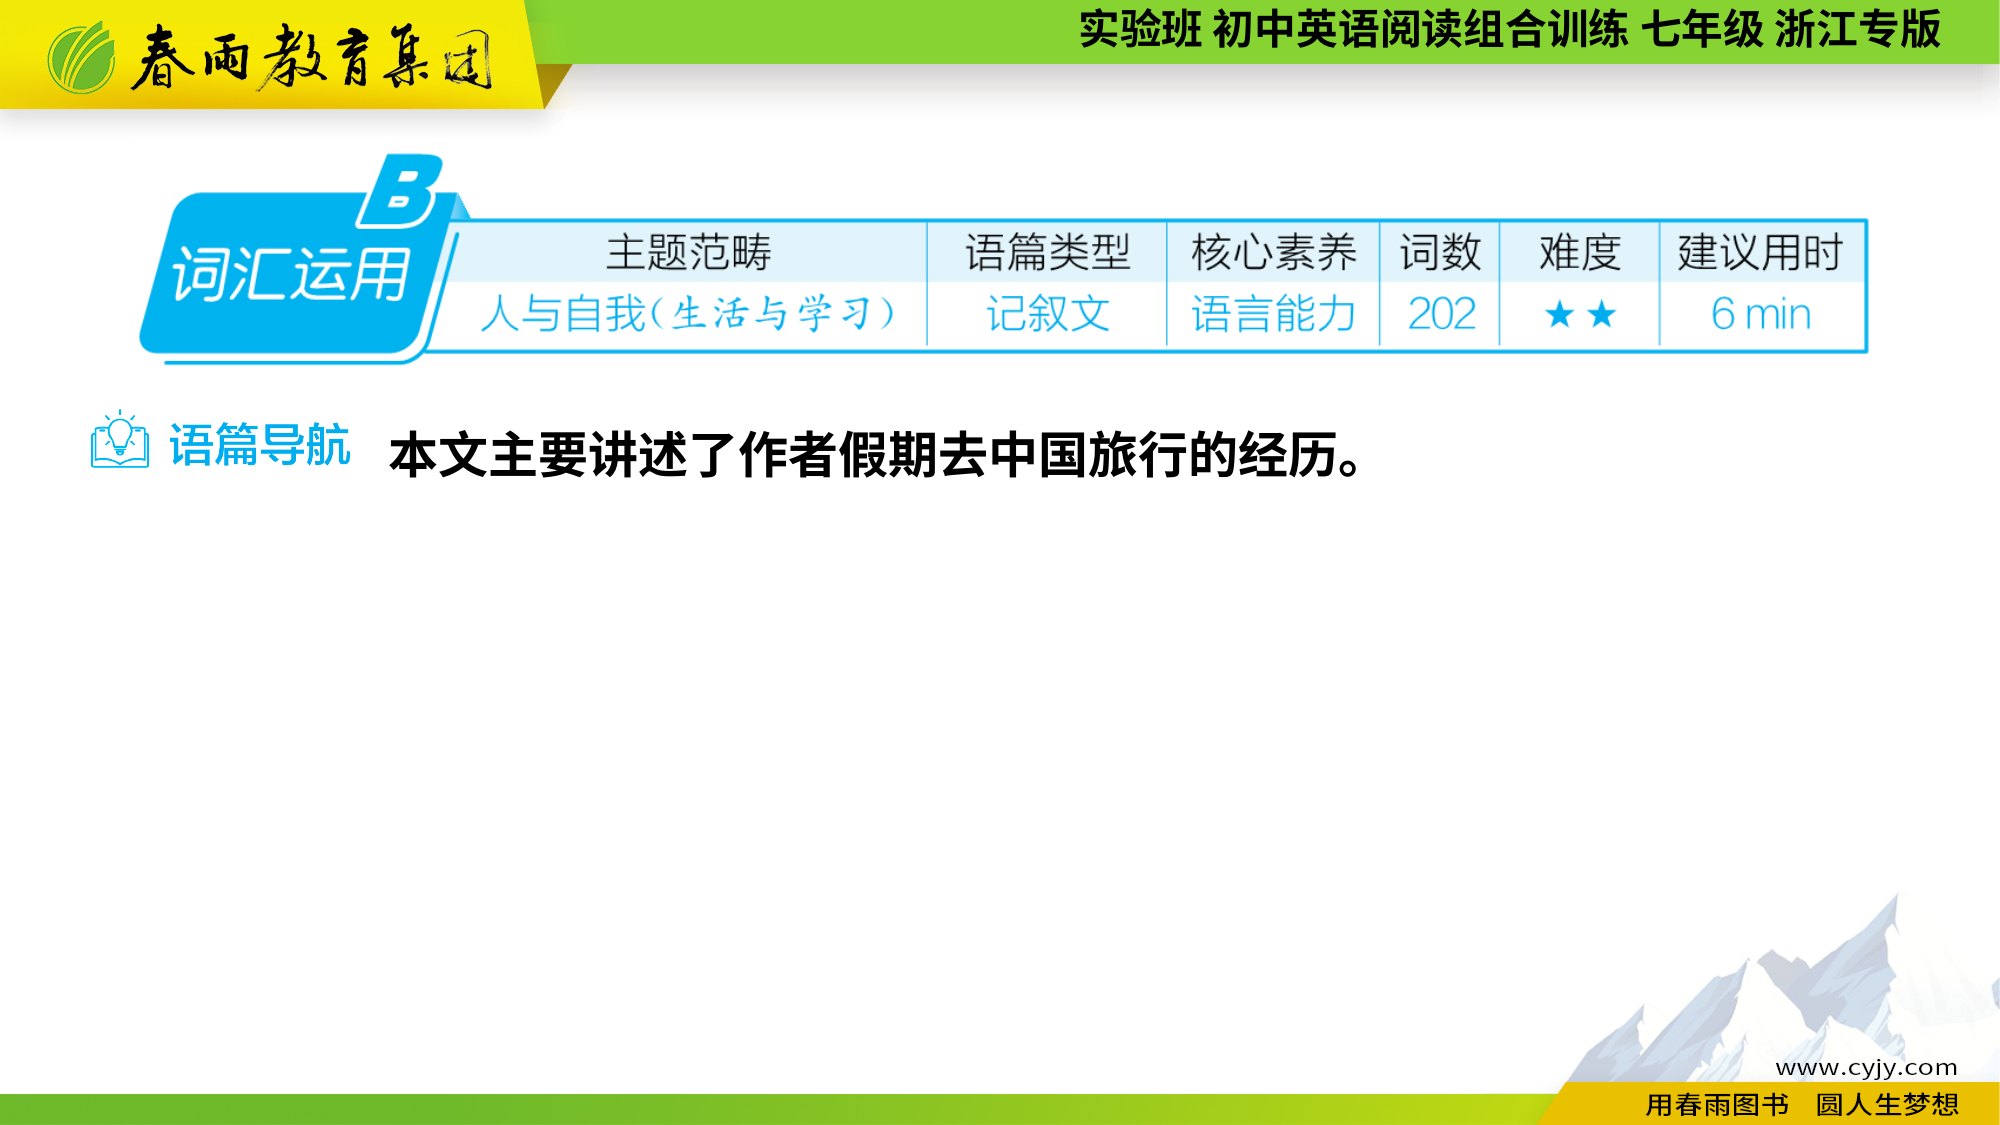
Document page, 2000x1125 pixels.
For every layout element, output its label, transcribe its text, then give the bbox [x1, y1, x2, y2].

picture [0, 0, 2000, 1125]
list 本文主要讲述了作者假期去中国旅行的经历。 [373, 385, 1944, 481]
